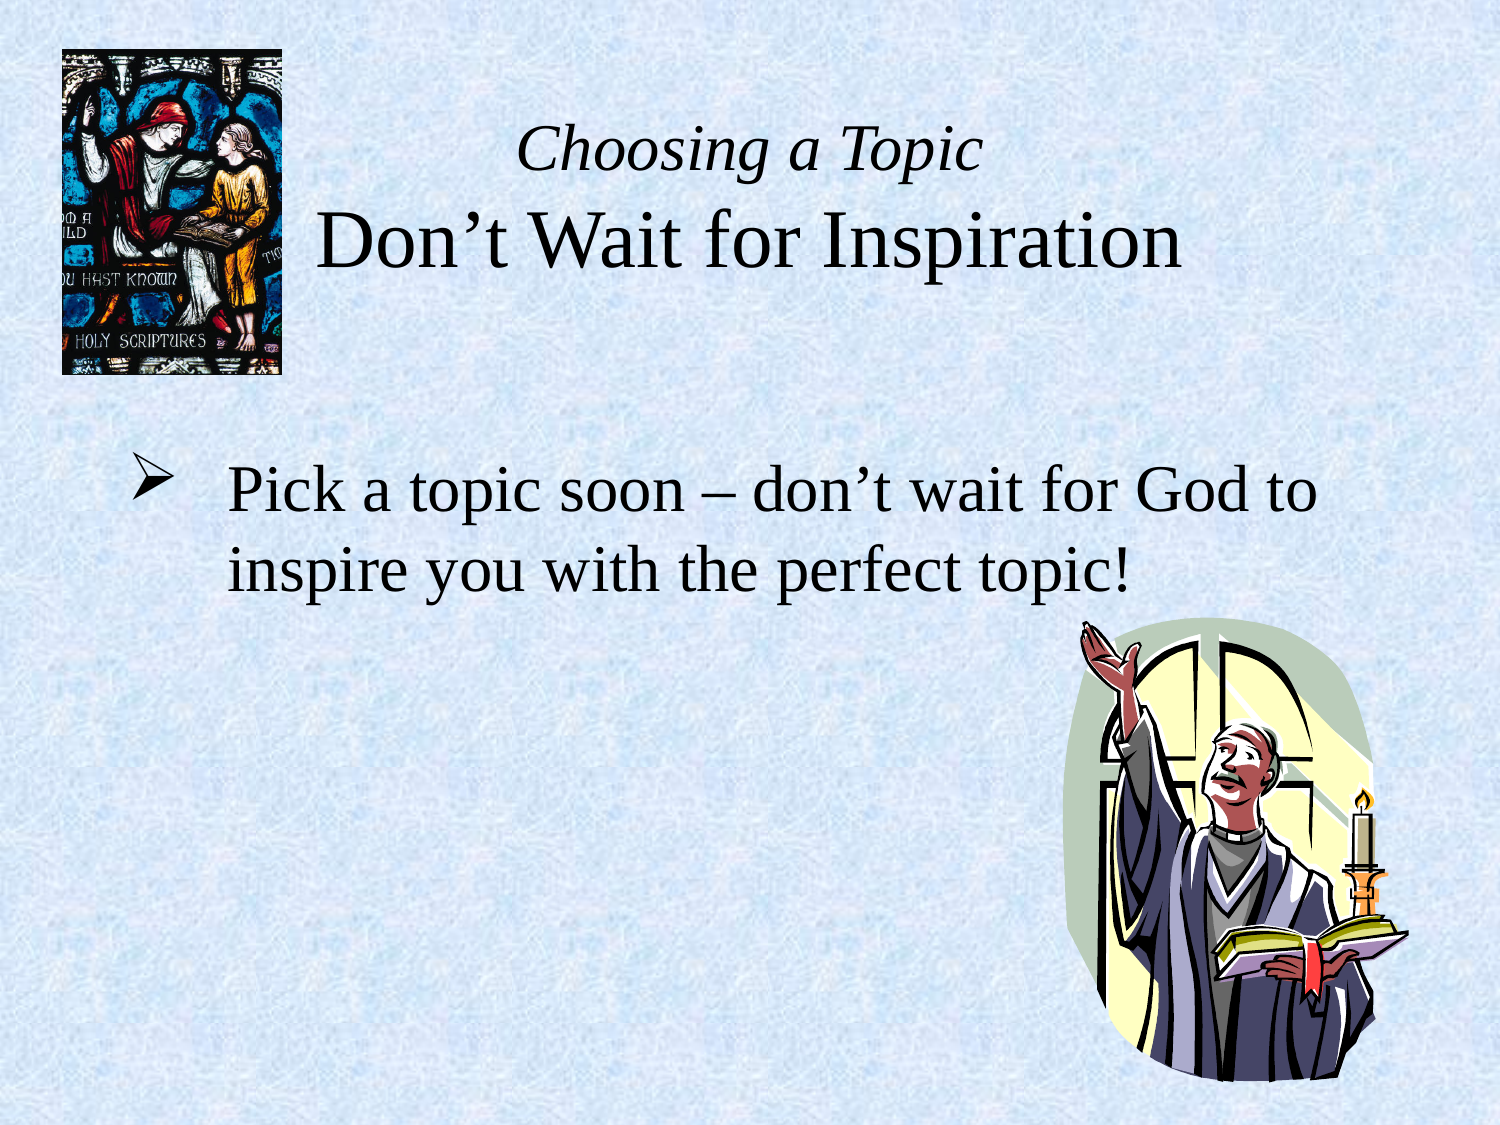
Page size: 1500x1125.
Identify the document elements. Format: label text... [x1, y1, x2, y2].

picture [0, 0, 1500, 1125]
title Choosing a Topic Don’t Wait for Inspiration [285, 99, 1388, 288]
list Pick a topic soon – don’t wait for God to inspire you with the perfect topic! [112, 437, 1388, 688]
